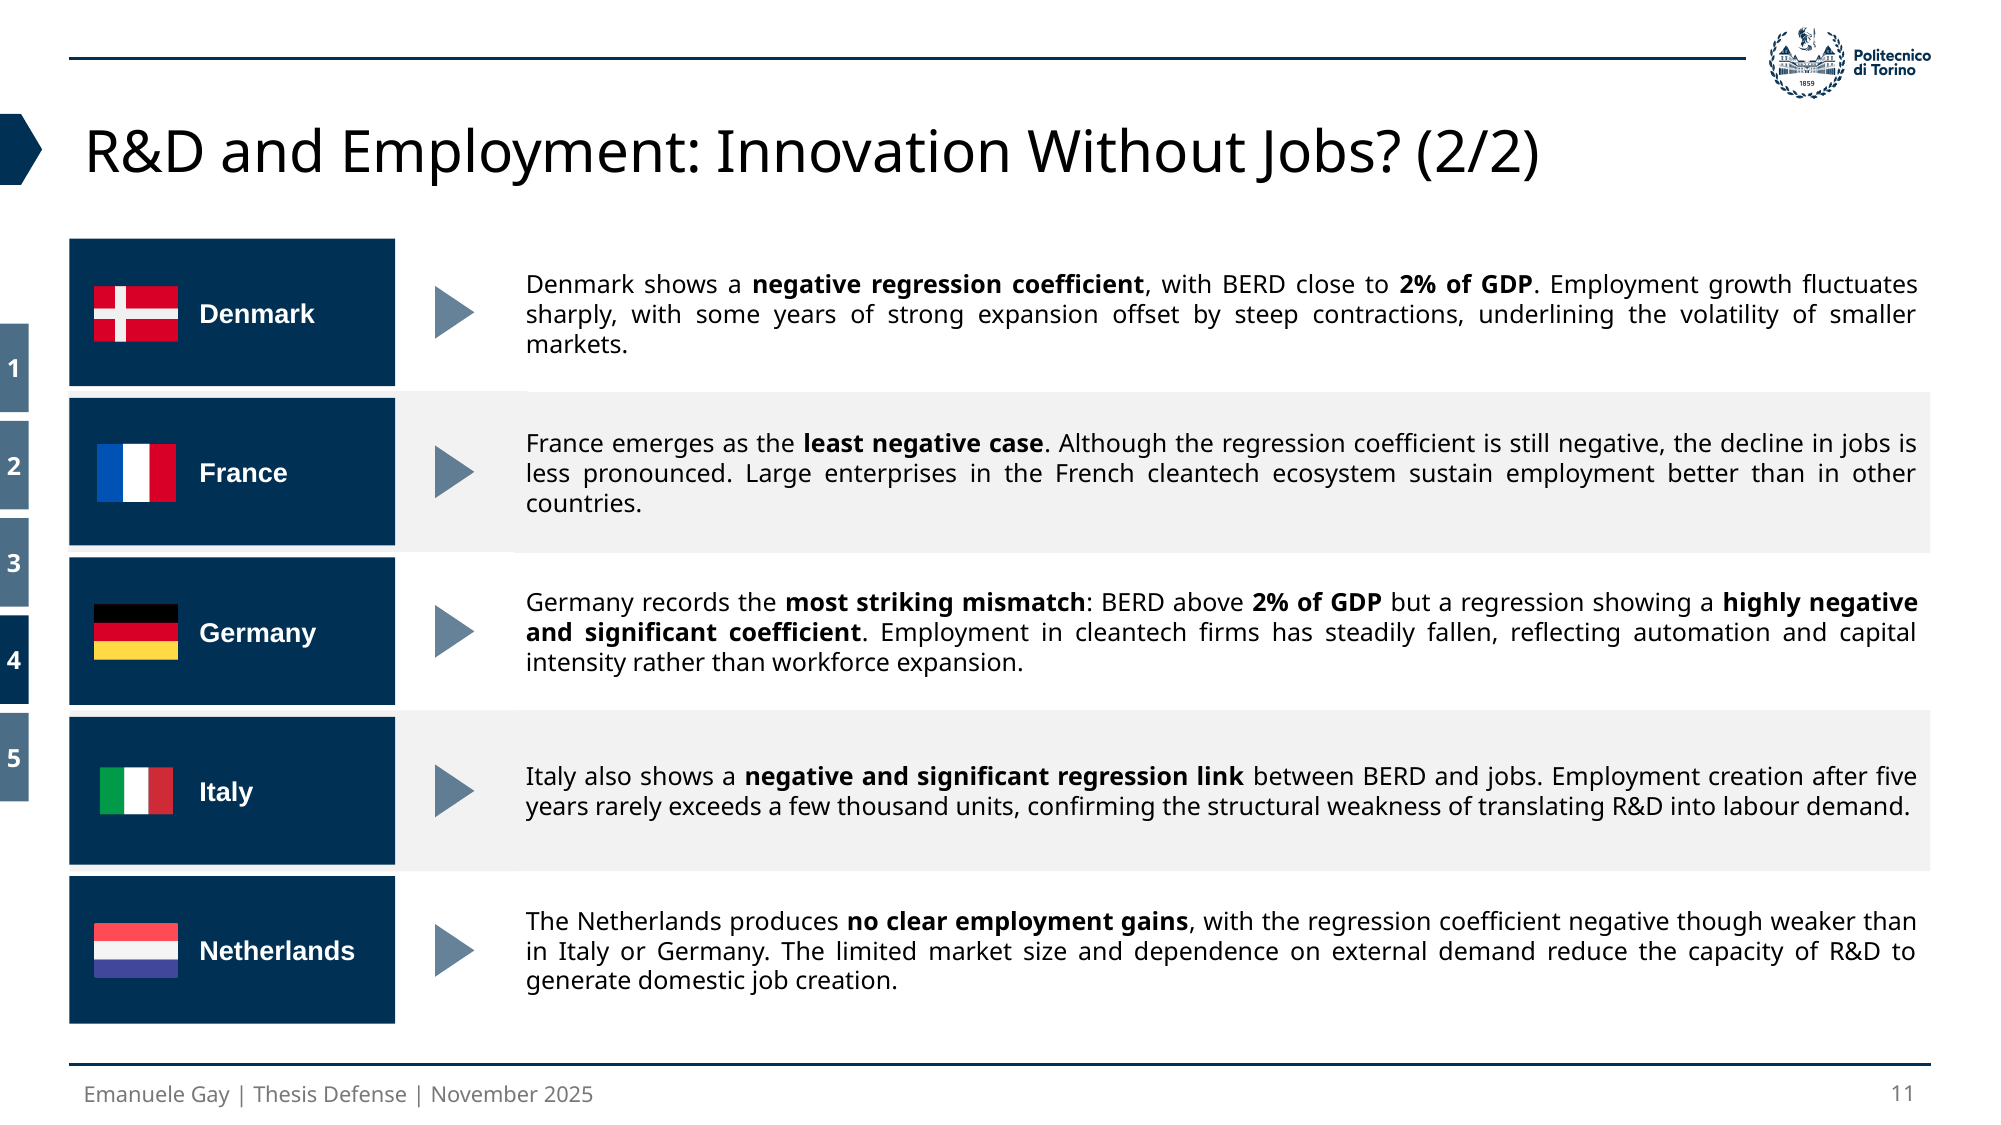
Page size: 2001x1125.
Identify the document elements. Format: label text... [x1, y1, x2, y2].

text_box France emerges as the least negative case. Although the regression coefficient is still negative, the decline in jobs is less pronounced. Large enterprises in the French cleantech ecosystem sustain employment better than in other countries. [512, 390, 1932, 551]
text_box [0, 112, 44, 187]
picture [94, 908, 178, 992]
text_box Germany [68, 556, 397, 706]
text_box [433, 761, 478, 821]
text_box Netherlands [68, 875, 397, 1025]
picture [94, 430, 178, 515]
text_box The Netherlands produces no clear employment gains, with the regression coefficient negative though weaker than in Italy or Germany. The limited market size and dependence on external demand reduce the capacity of R&D to generate domestic job creation. [512, 868, 1932, 1032]
picture [94, 589, 178, 674]
text_box France [68, 396, 397, 547]
text_box Italy also shows a negative and significant regression link between BERD and jobs. Employment creation after five years rarely exceeds a few thousand units, confirming the structural weakness of translating R&D into labour demand. [512, 713, 1932, 869]
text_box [0, 322, 30, 802]
text_box [433, 921, 478, 980]
picture [94, 271, 178, 356]
text_box [433, 282, 478, 342]
text_box Denmark [68, 237, 397, 388]
text_box [433, 442, 478, 502]
text_box Italy [68, 715, 397, 866]
text_box [67, 389, 529, 553]
text_box [68, 709, 514, 873]
text_box Denmark shows a negative regression coefficient, with BERD close to 2% of GDP. Employment growth fluctuates sharply, with some years of strong expansion offset by steep contractions, underlining the volatility of smaller markets. [512, 231, 1932, 391]
text_box [433, 602, 478, 661]
picture [1769, 27, 1931, 93]
text_box Germany records the most striking mismatch: BERD above 2% of GDP but a regression showing a highly negative and significant coefficient. Employment in cleantech firms has steadily fallen, reflecting automation and capital intensity rather than workforce expansion. [512, 549, 1932, 714]
text_box R&D and Employment: Innovation Without Jobs? (2/2) [68, 93, 1932, 206]
picture [94, 749, 178, 833]
